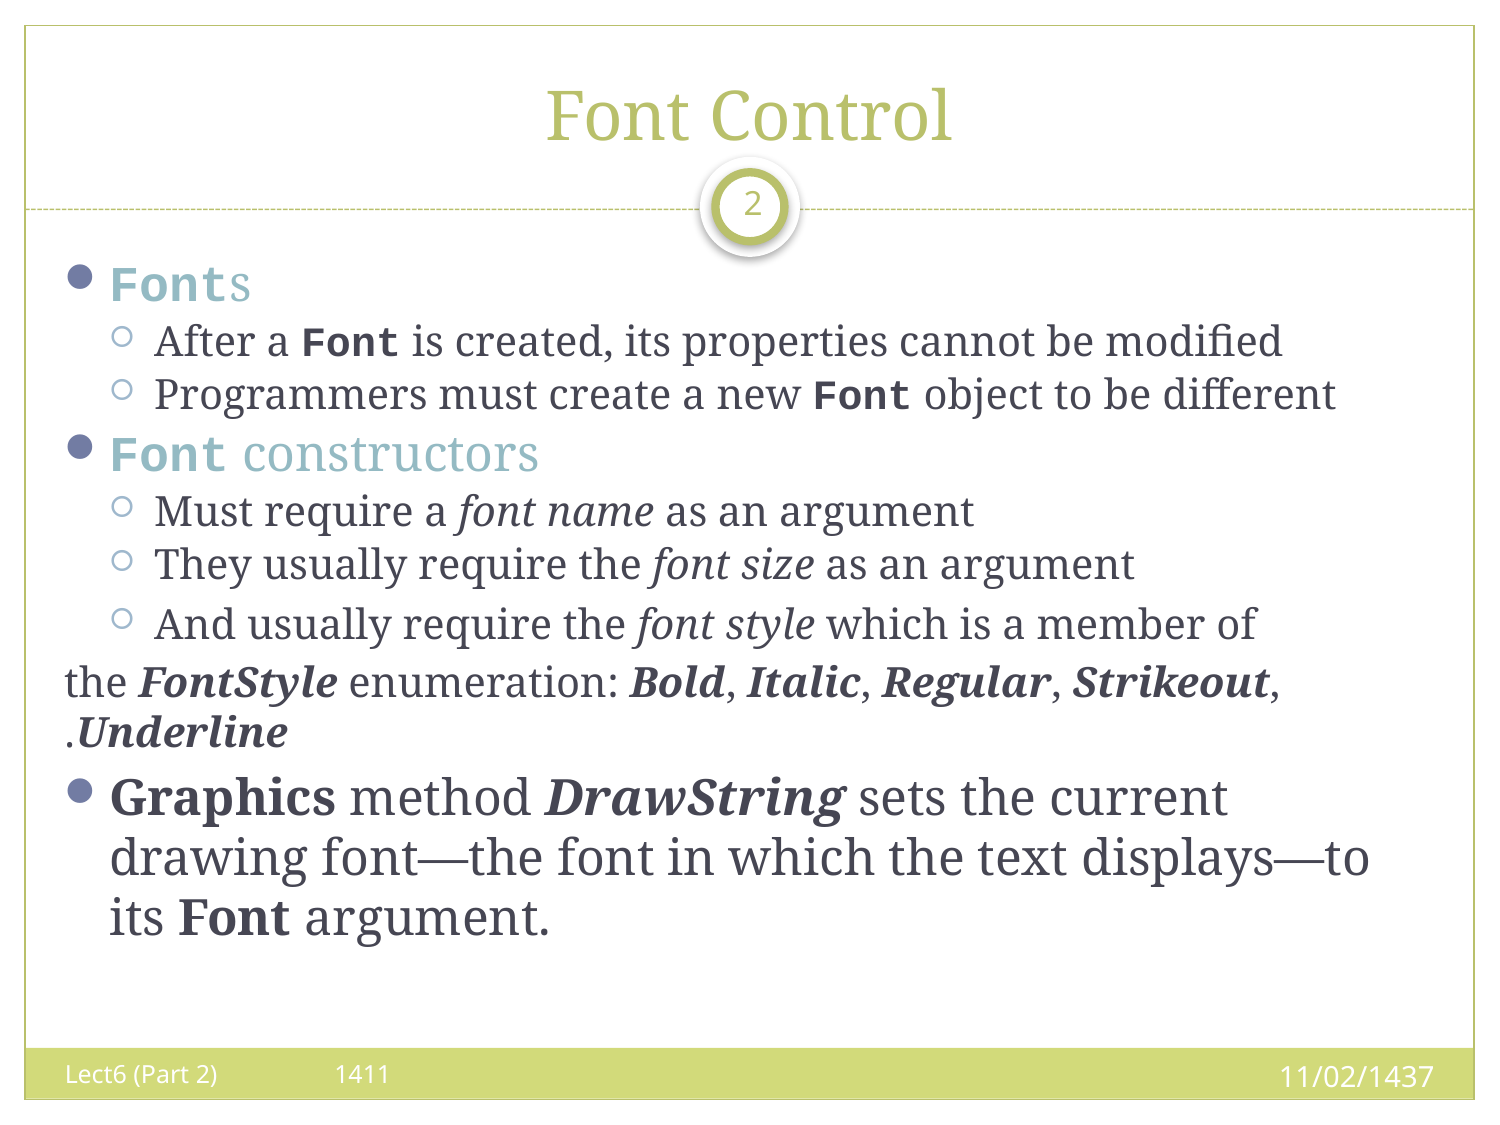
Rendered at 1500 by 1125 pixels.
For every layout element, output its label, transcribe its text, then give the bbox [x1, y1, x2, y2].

title Font Control [49, 37, 1450, 162]
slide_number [950, 1050, 1450, 1111]
footer Lect6 (Part 2) 1411 [50, 1051, 638, 1112]
list Fonts After a Font is created, its properties cannot be modified Programmers must create a new Font object to be different Font constructors Must require a font name as an argument They usually require the font size as an argument And usually require the font style which is a member of the FontStyle enumeration: Bold, Italic, Regular, Strikeout, Underline. Graphics method DrawString sets the current drawing font—the font in which the text displays—to its Font argument. [49, 250, 1445, 1001]
slide_number 2 [715, 168, 791, 241]
